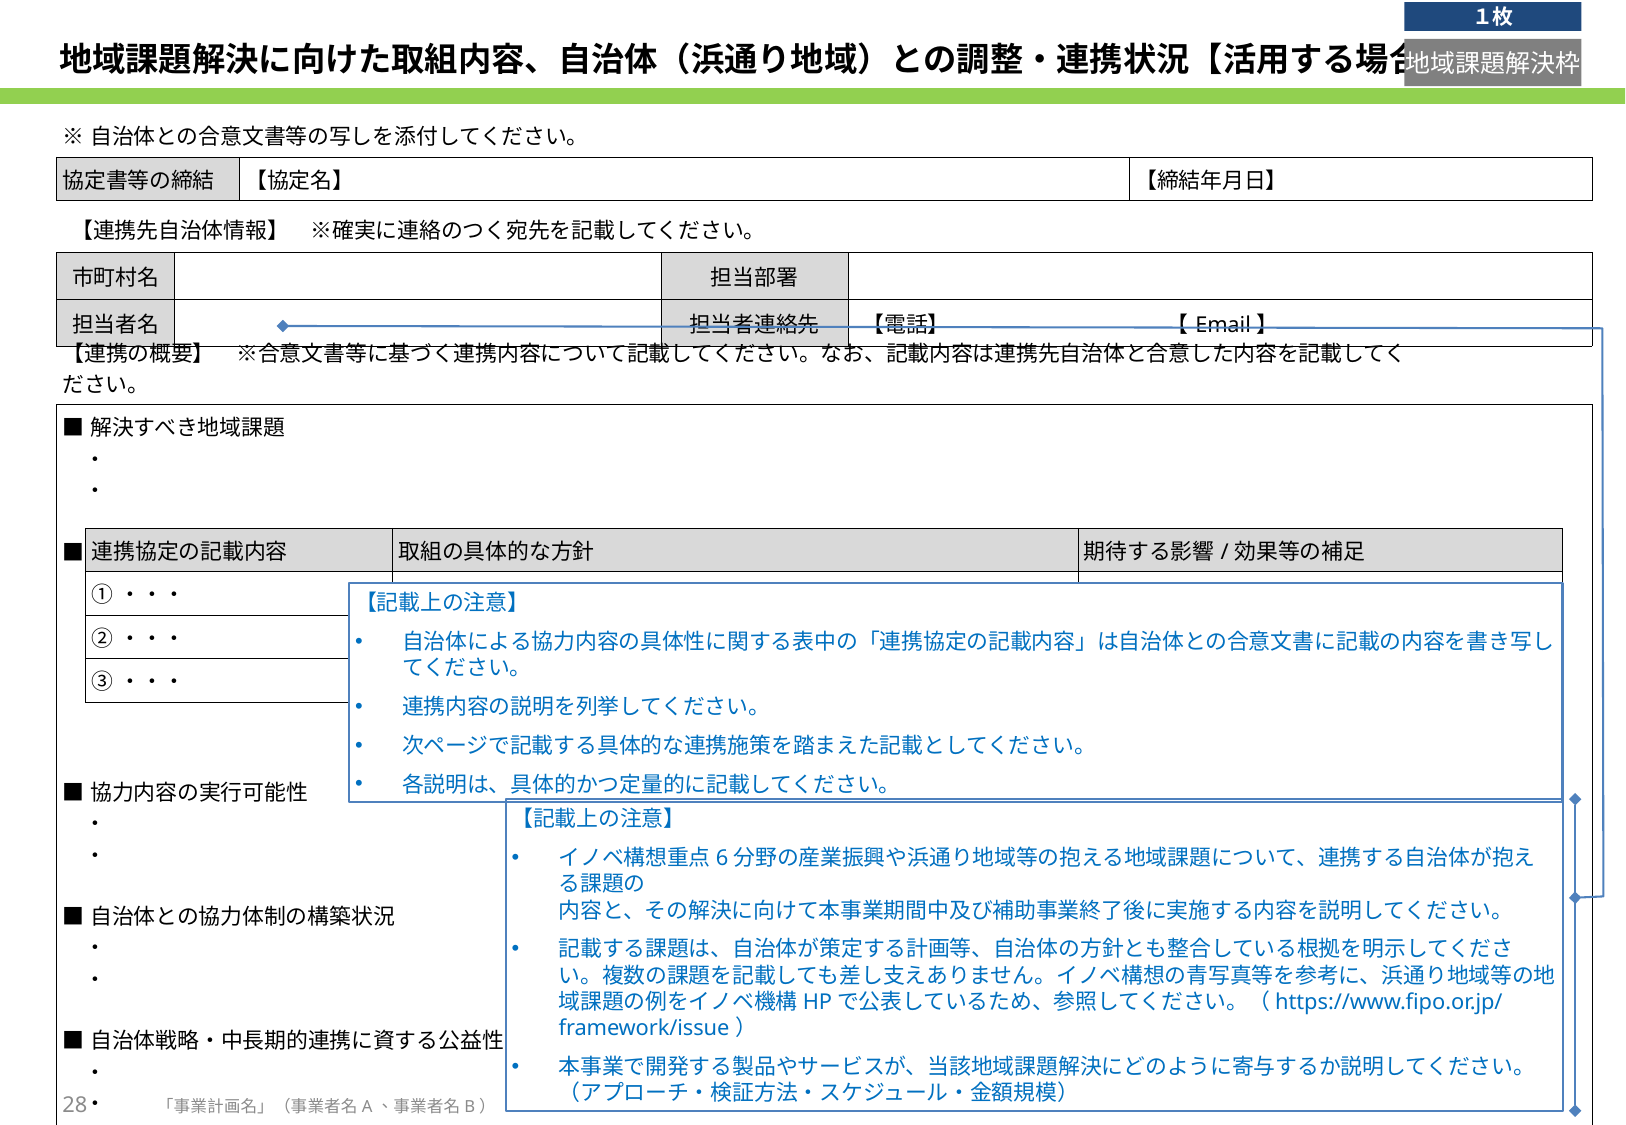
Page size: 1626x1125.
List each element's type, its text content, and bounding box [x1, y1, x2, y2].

table_header 取組の具体的な方針 [393, 529, 1078, 571]
table_cell ■解決すべき地域課題 ・ ・ ■自治体との協力内容の具体性 ■協力内容の実行可能性 ・ ・ ■自治体との協力体制の構築状況 ・ ・ ■自治体戦略・中長期的連携に資する公益性 ・ ・ ■その他 ・ [57, 405, 1592, 1125]
table_header ※自治体との合意文書等の写しを添付してください。 [57, 114, 1592, 157]
table_cell [175, 300, 661, 330]
text_box 地域課題解決枠 [1402, 37, 1584, 88]
table_header 期待する影響/効果等の補足 [1079, 529, 1562, 571]
table_cell 担当部署 [662, 253, 848, 299]
table_cell 協定書等の締結 [57, 158, 239, 200]
title 地域課題解決に向けた取組内容、自治体（浜通り地域）との調整・連携状況【活用する場合記載】 [44, 30, 1581, 89]
table_cell [849, 253, 1592, 299]
table_cell [393, 572, 1078, 583]
text_box 【記載上の注意】 自治体による協力内容の具体性に関する表中の「連携協定の記載内容」は自治体との合意文書に記載の内容を書き写してください。 連携内容の説明を列挙してください。 次ページで記載する具体的な連携施策を踏まえた記載としてください。 各説明は、具体的かつ定量的に記載してください。 [349, 583, 1563, 803]
table_cell [1079, 572, 1562, 583]
table_cell ③・・・ [86, 659, 349, 702]
text_box 【記載上の注意】 イノベ構想重点6分野の産業振興や浜通り地域等の抱える地域課題について、連携する自治体が抱える課題の 内容と、その解決に向けて本事業期間中及び補助事業終了後に実施する内容を説明してください。 記載する課題は、自治体が策定する計画等、自治体の方針とも整合している根拠を明示してください。複数の課題を記載しても差し支えありません。イノベ構想の青写真等を参考に、浜通り地域等の地域課題の例をイノベ機構HPで公表しているため、参照してください。（https://www.fipo.or.jp/framework/issue） 本事業で開発する製品やサービスが、当該地域課題解決にどのように寄与するか説明してください。 （アプローチ・検証方法・スケジュール・金額規模） [276, 319, 1604, 1117]
table_header 連携協定の記載内容 [86, 529, 392, 571]
table_header 【連携の概要】 ※合意文書等に基づく連携内容について記載してください。なお、記載内容は連携先自治体と合意した内容を記載してください。 [57, 330, 1433, 404]
table_header 【連携先自治体情報】 ※確実に連絡のつく宛先を記載してください。 [57, 206, 1592, 252]
table_cell ①・・・ [86, 572, 392, 615]
table_cell 担当者名 [57, 300, 174, 330]
table_cell 【電話】 【Email】 [849, 300, 1592, 328]
table_cell 市町村名 [57, 253, 174, 299]
table_header [1433, 330, 1592, 404]
table_cell 【締結年月日】 [1130, 158, 1592, 200]
table_cell 【協定名】 [240, 158, 1129, 200]
table_cell [175, 253, 661, 299]
table_cell ②・・・ [86, 616, 349, 658]
table_cell 担当者連絡先 [662, 300, 848, 326]
text_box １枚 [1404, 2, 1582, 31]
